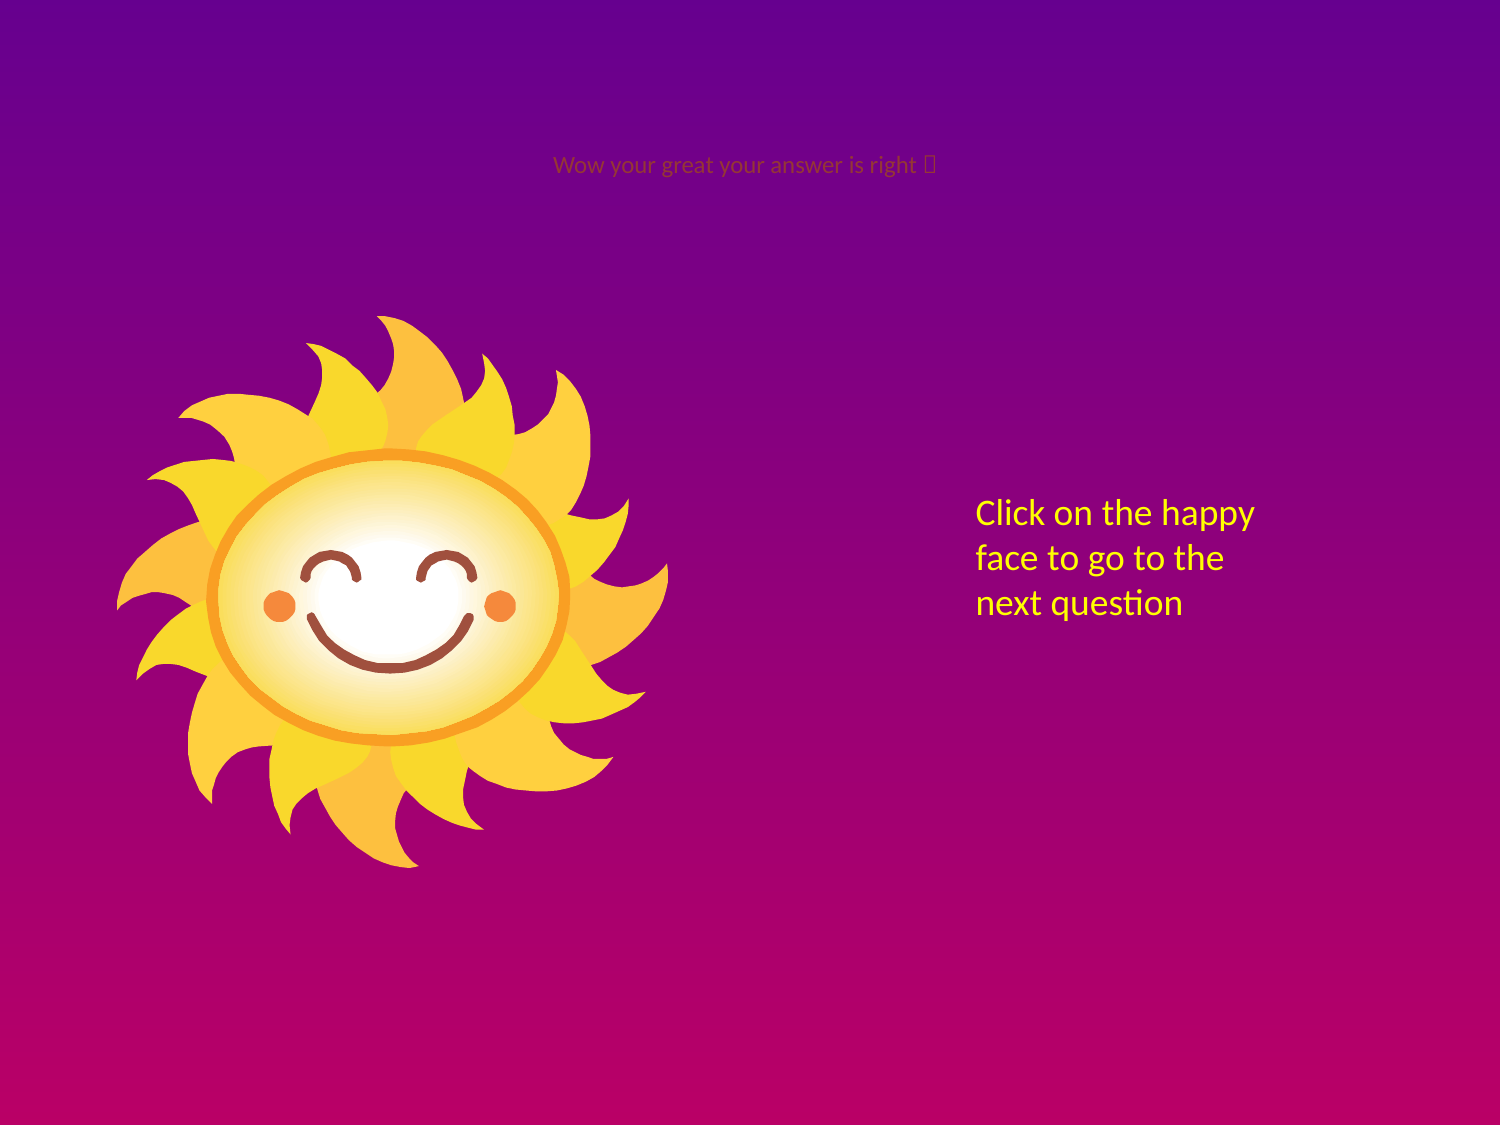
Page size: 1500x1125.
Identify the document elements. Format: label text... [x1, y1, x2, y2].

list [116, 315, 669, 869]
title Wow your great your answer is right  [70, 140, 1421, 247]
text_box Click on the happy face to go to the next question [960, 480, 1313, 676]
